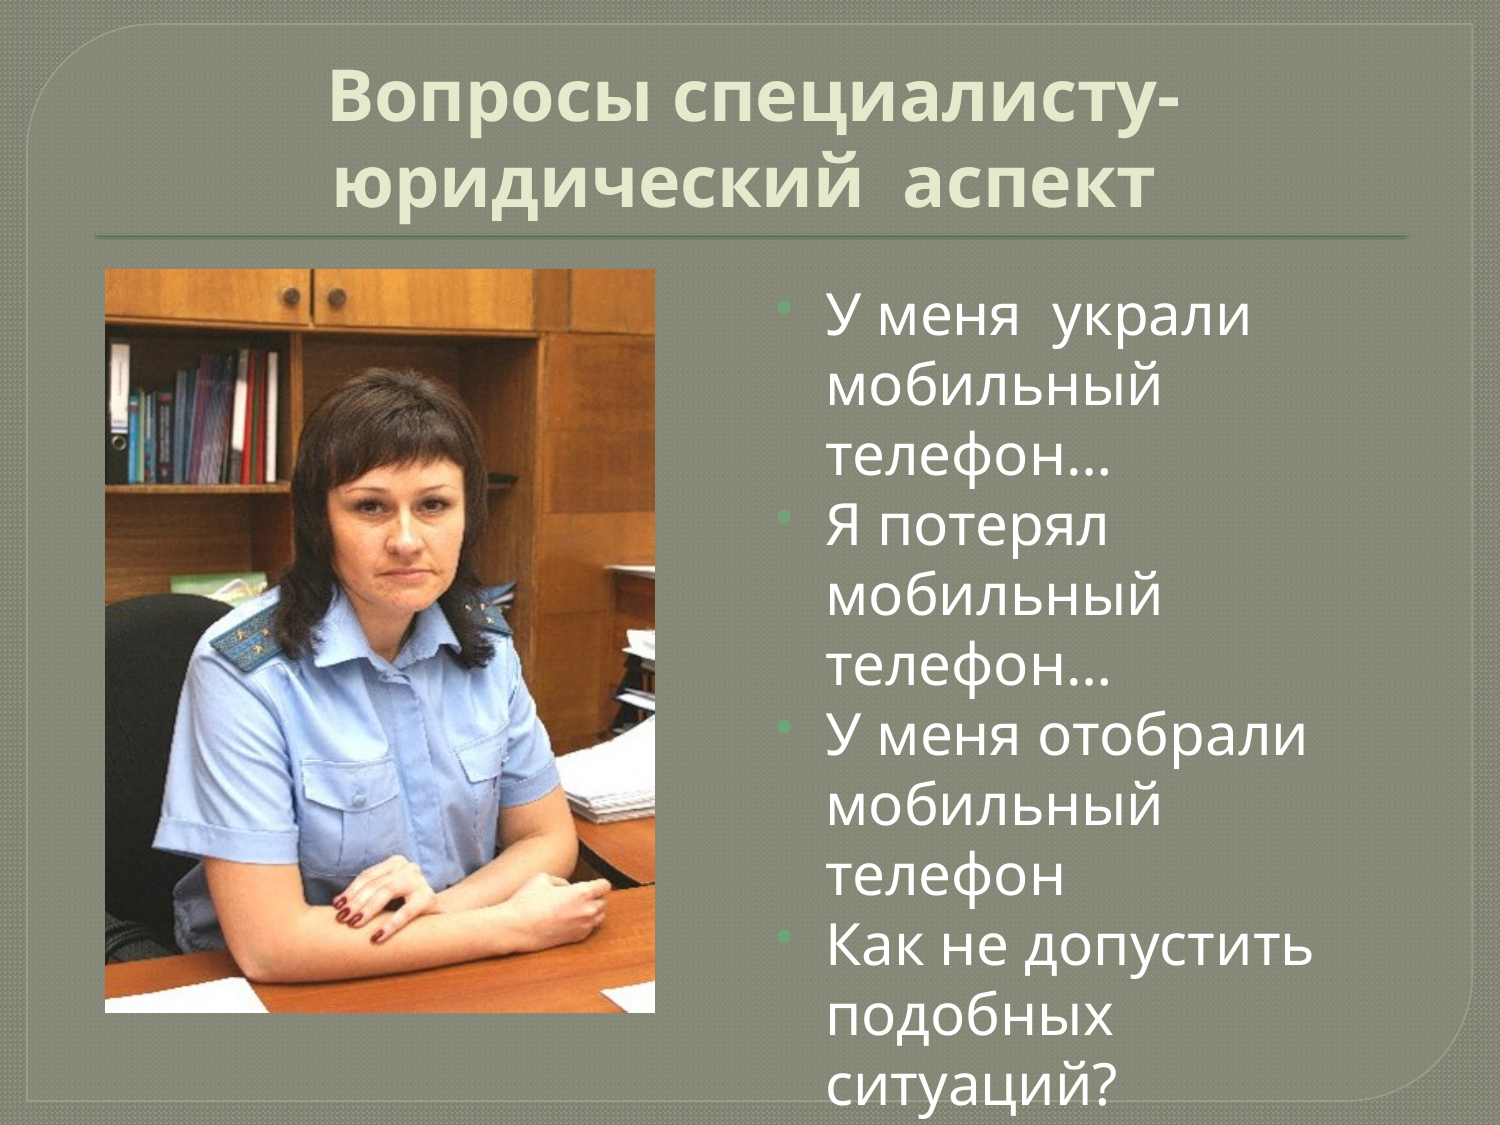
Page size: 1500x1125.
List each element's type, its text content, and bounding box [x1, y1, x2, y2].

list У меня украли мобильный телефон… Я потерял мобильный телефон… У меня отобрали мобильный телефон Как не допустить подобных ситуаций? [762, 270, 1425, 1013]
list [105, 269, 655, 1013]
title Вопросы специалисту-юридический аспект [75, 41, 1425, 230]
